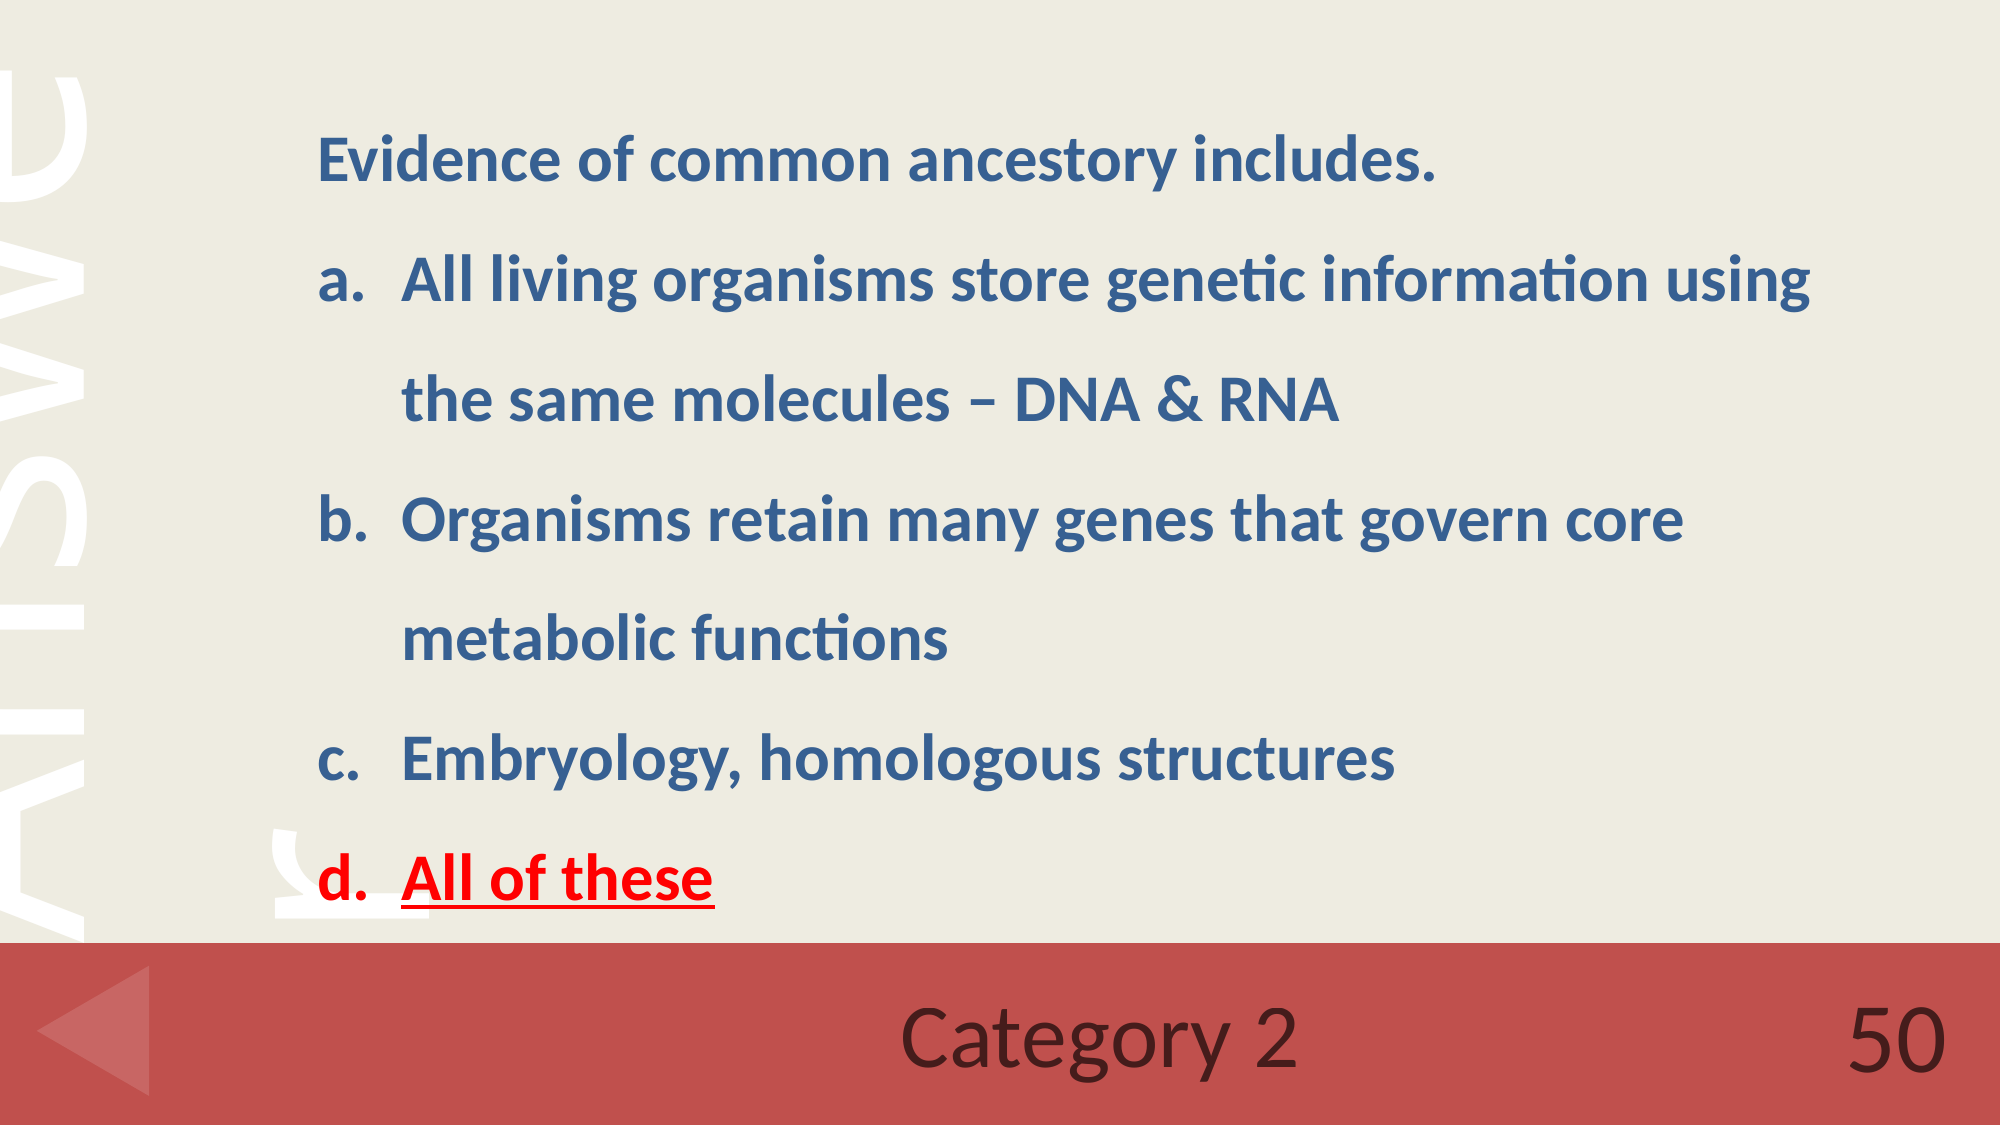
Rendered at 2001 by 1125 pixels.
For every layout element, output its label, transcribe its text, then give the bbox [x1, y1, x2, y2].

title Category 2 [200, 937, 2000, 1125]
list Evidence of common ancestory includes. All living organisms store genetic information using the same molecules – DNA & RNA Organisms retain many genes that govern core metabolic functions Embryology, homologous structures All of these [302, 138, 1889, 850]
